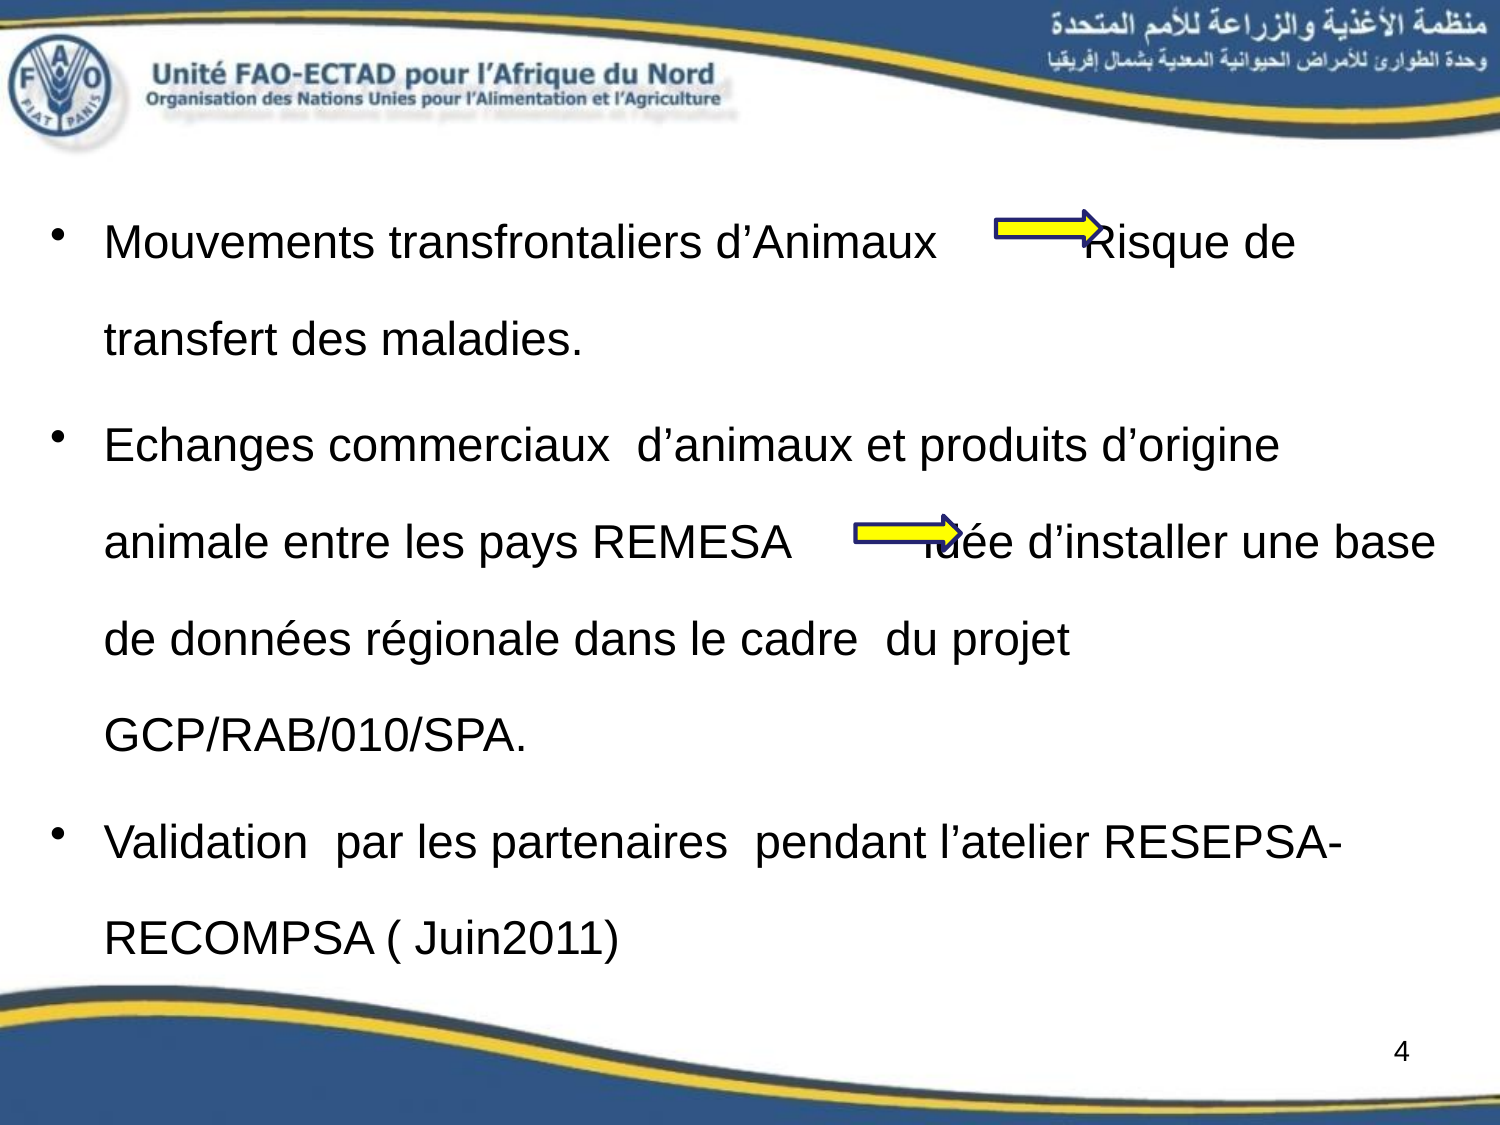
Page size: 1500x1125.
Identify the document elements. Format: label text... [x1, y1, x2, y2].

slide_number 4 [1074, 1024, 1426, 1103]
text_box [853, 513, 963, 553]
picture [0, 0, 1500, 1125]
text_box [993, 209, 1104, 249]
list Mouvements transfrontaliers d’Animaux Risque de transfert des maladies. Echanges commerciaux d’animaux et produits d’origine animale entre les pays REMESA Idée d’installer une base de données régionale dans le cadre du projet GCP/RAB/010/SPA. Validation par les partenaires pendant l’atelier RESEPSA-RECOMPSA ( Juin2011) [34, 163, 1466, 973]
